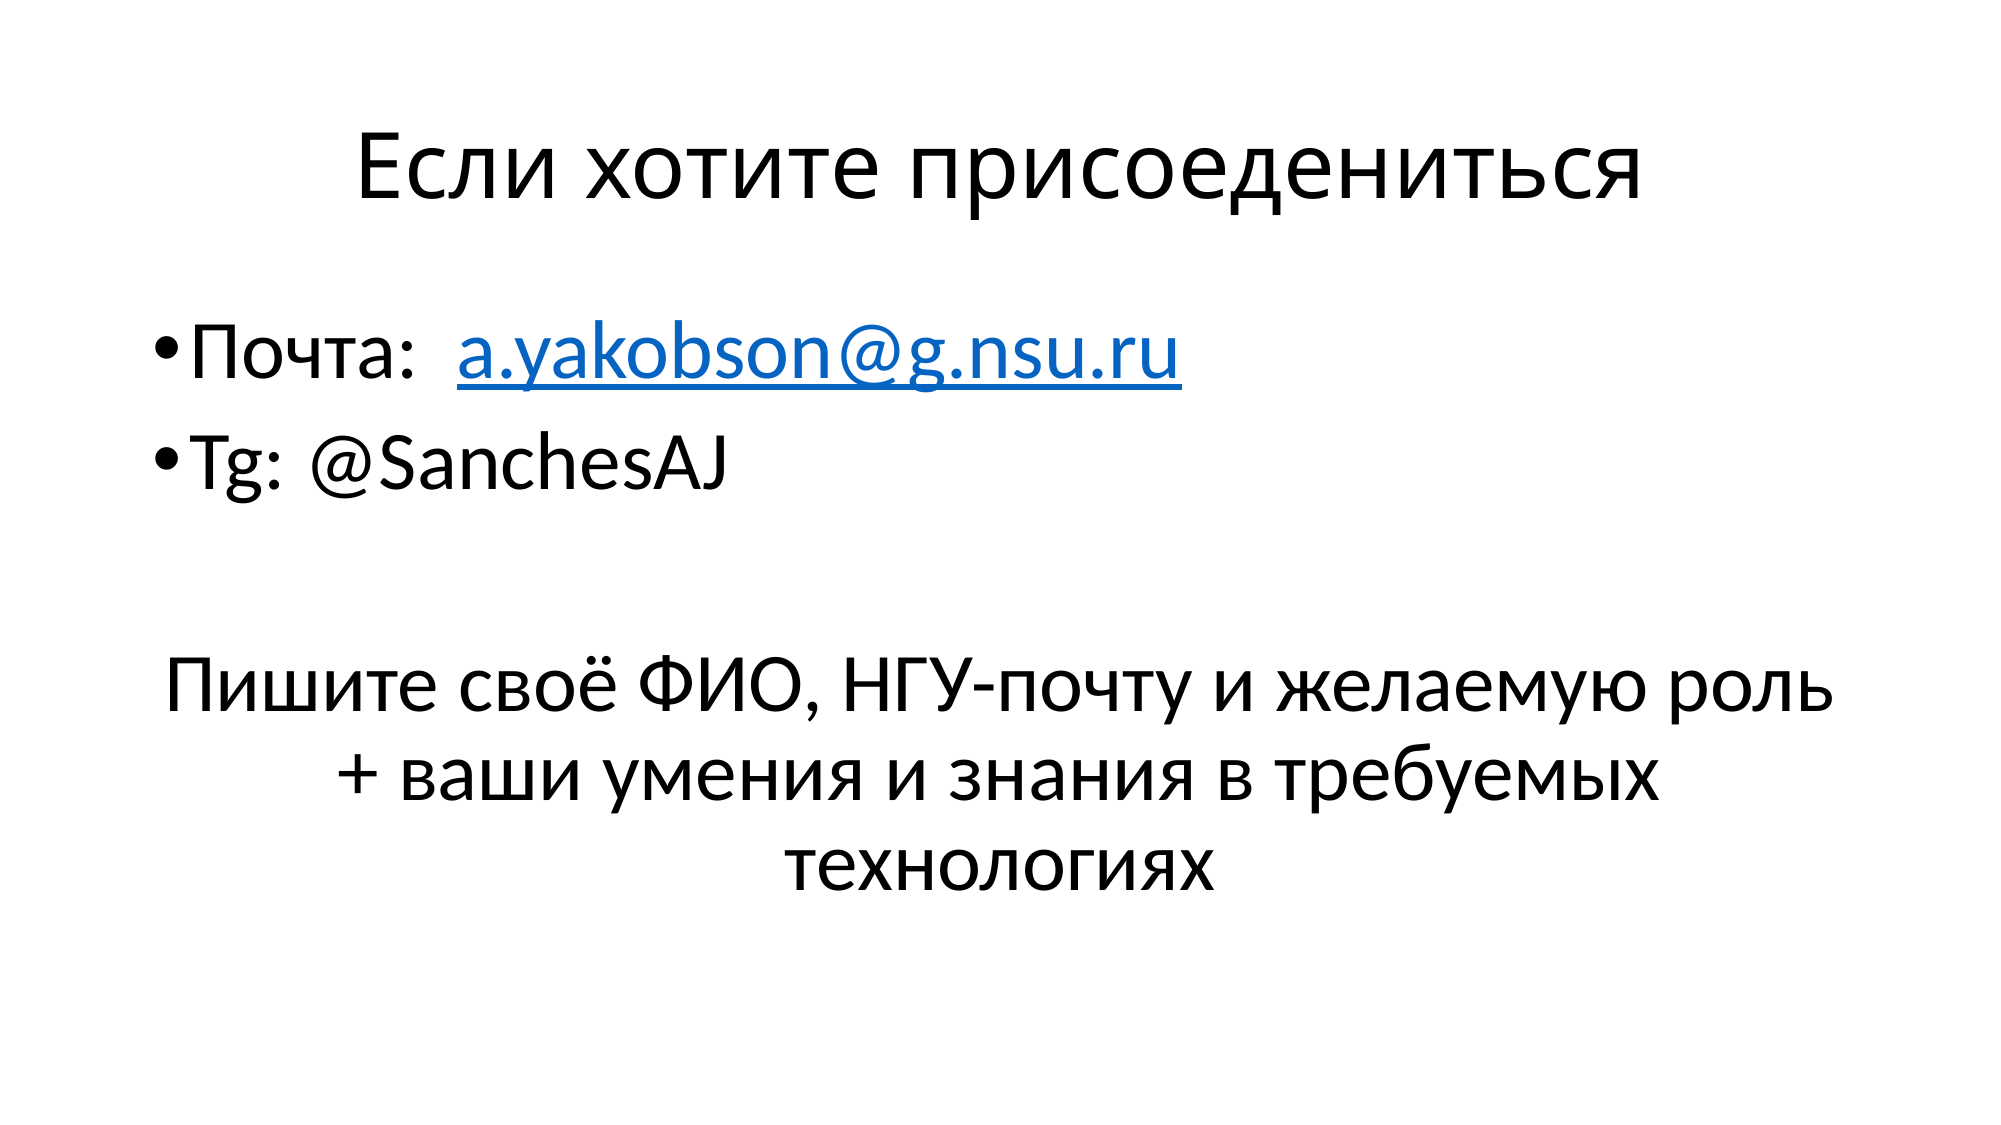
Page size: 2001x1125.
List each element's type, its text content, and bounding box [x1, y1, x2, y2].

list Почта: a.yakobson@g.nsu.ru Tg: @SanchesAJ Пишите своё ФИО, НГУ-почту и желаемую роль + ваши умения и знания в требуемых технологиях [137, 299, 1863, 1014]
title Если хотите присоедениться [137, 59, 1863, 278]
